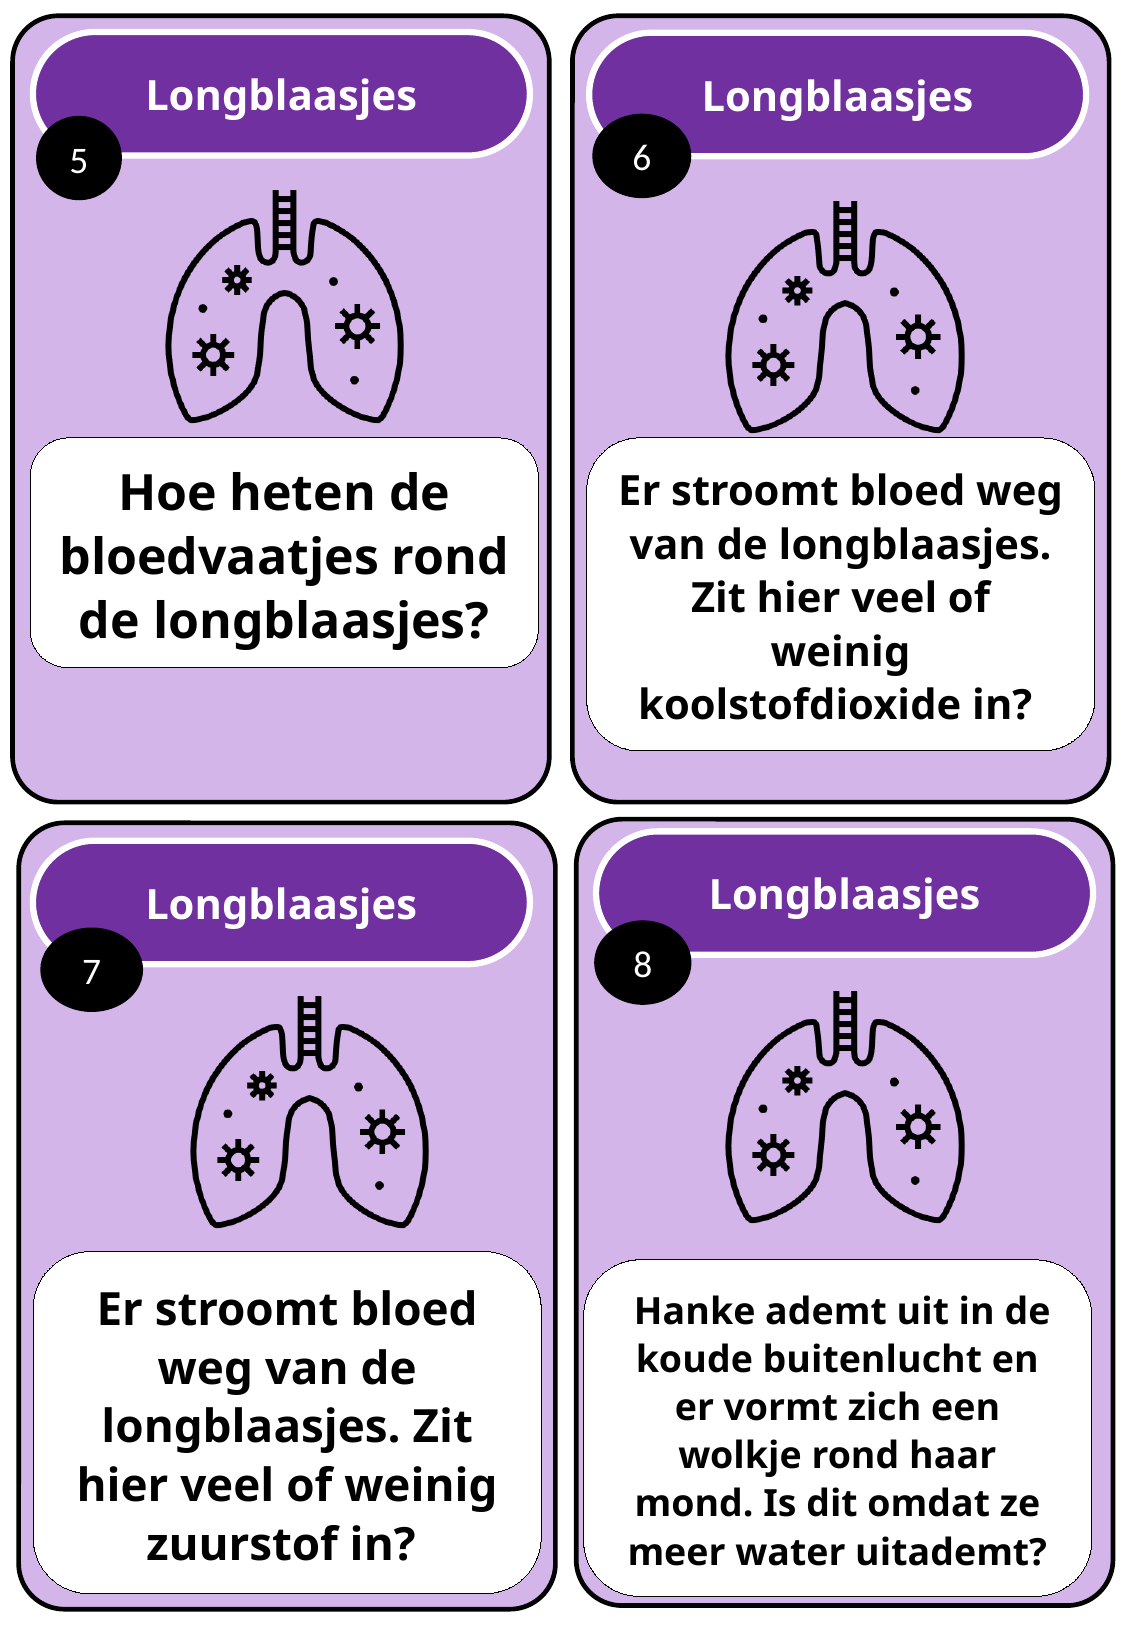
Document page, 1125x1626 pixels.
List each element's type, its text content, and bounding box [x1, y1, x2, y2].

text_box [575, 818, 1114, 1607]
text_box Longblaasjes [588, 31, 1088, 158]
text_box 8 [594, 920, 692, 1005]
text_box Hanke ademt uit in de koude buitenlucht en er vormt zich een wolkje rond haar mond. Is dit omdat ze meer water uitademt? [583, 1259, 1092, 1597]
picture [166, 969, 452, 1255]
text_box [17, 821, 557, 1611]
text_box [571, 14, 1111, 804]
text_box Er stroomt bloed weg van de longblaasjes. Zit hier veel of weinig zuurstof in? [33, 1251, 542, 1594]
text_box 6 [592, 113, 692, 199]
text_box Hoe heten de bloedvaatjes rond de longblaasjes? [30, 437, 539, 668]
text_box Longblaasjes [595, 830, 1095, 956]
text_box 7 [40, 927, 144, 1012]
picture [141, 163, 427, 450]
text_box Er stroomt bloed weg van de longblaasjes. Zit hier veel of weinig koolstofdioxide in? [586, 437, 1095, 751]
text_box Longblaasjes [31, 30, 531, 157]
text_box 5 [36, 115, 122, 201]
picture [701, 963, 988, 1250]
picture [701, 174, 988, 460]
text_box Longblaasjes [31, 839, 531, 966]
text_box [11, 14, 551, 804]
